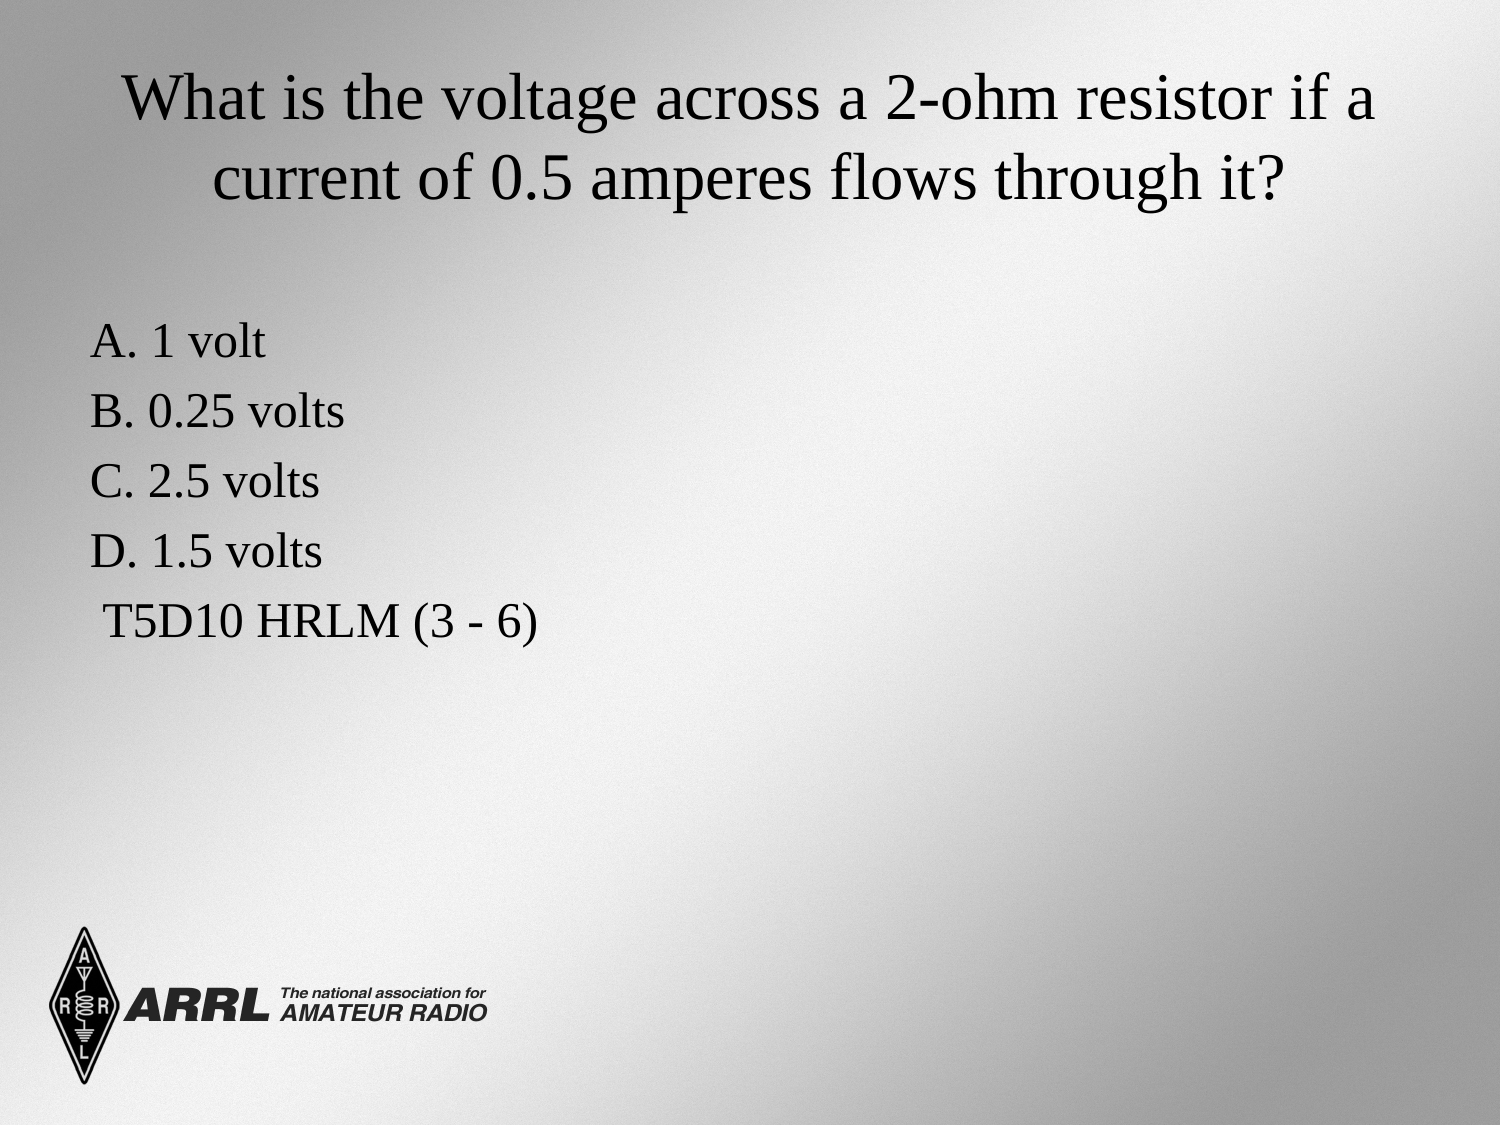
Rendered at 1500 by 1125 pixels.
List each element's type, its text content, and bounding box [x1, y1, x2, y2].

title What is the voltage across a 2-ohm resistor if a current of 0.5 amperes flows through it? [75, 45, 1425, 233]
picture [0, 0, 1500, 1125]
list A. 1 volt B. 0.25 volts C. 2.5 volts D. 1.5 volts T5D10 HRLM (3 - 6) [75, 299, 1425, 1005]
